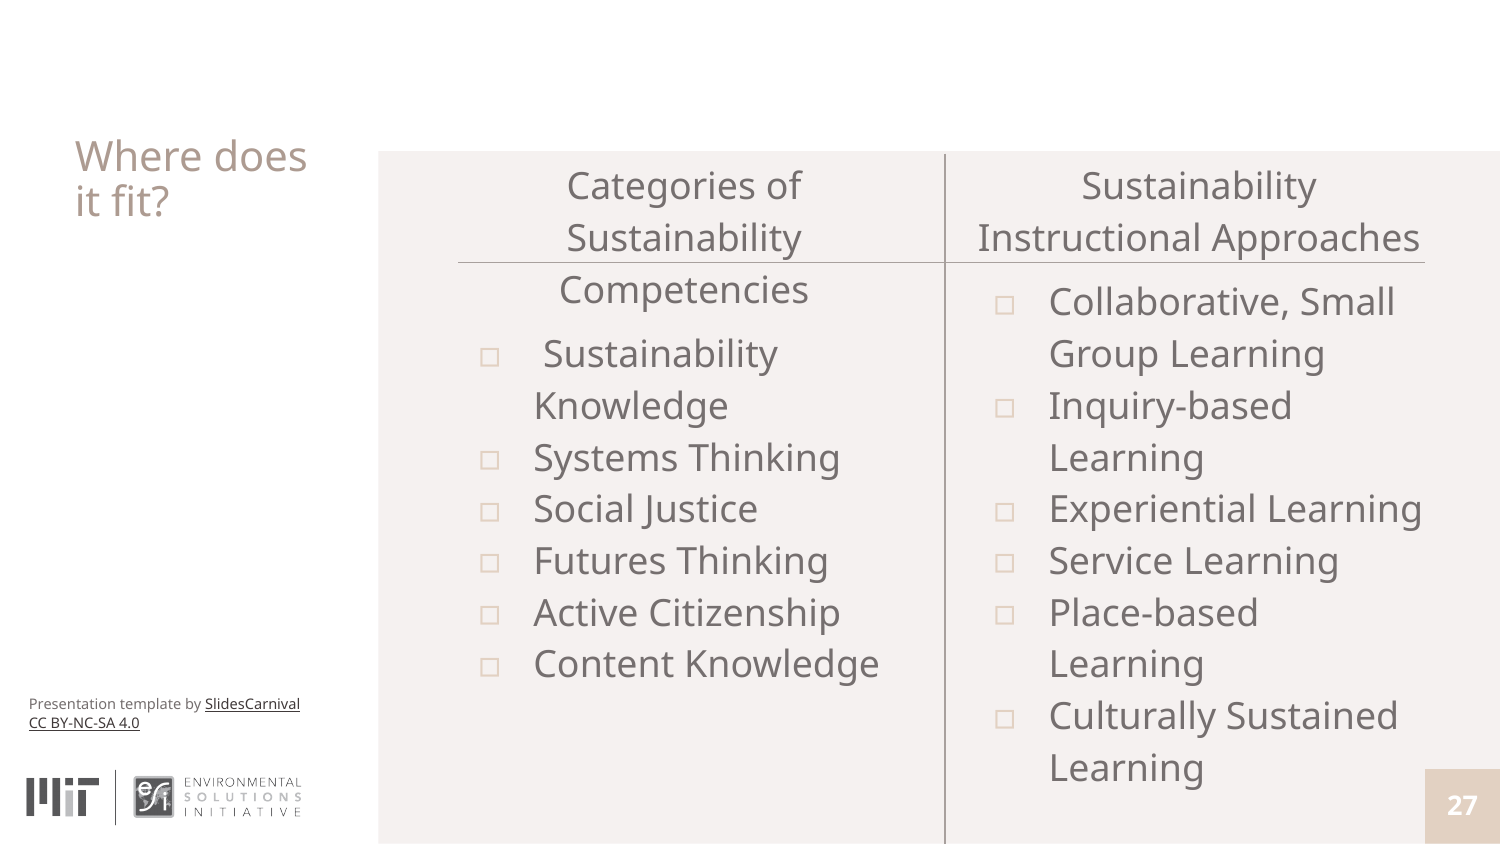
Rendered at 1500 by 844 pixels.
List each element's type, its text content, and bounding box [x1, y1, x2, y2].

list Categories of Sustainability Competencies Sustainability Knowledge Systems Thinking Social Justice Futures Thinking Active Citizenship Content Knowledge [458, 155, 911, 261]
slide_number 27 [1425, 769, 1500, 844]
list Categories of Sustainability Competencies Sustainability Knowledge Systems Thinking Social Justice Futures Thinking Active Citizenship Content Knowledge [458, 269, 911, 769]
list Sustainability Instructional Approaches Collaborative, Small Group Learning Inquiry-based Learning Experiential Learning Service Learning Place-based Learning Culturally Sustained Learning [973, 155, 1426, 261]
title Where does it fit? [74, 135, 342, 769]
picture [13, 757, 314, 835]
list Sustainability Instructional Approaches Collaborative, Small Group Learning Inquiry-based Learning Experiential Learning Service Learning Place-based Learning Culturally Sustained Learning [973, 268, 1426, 769]
